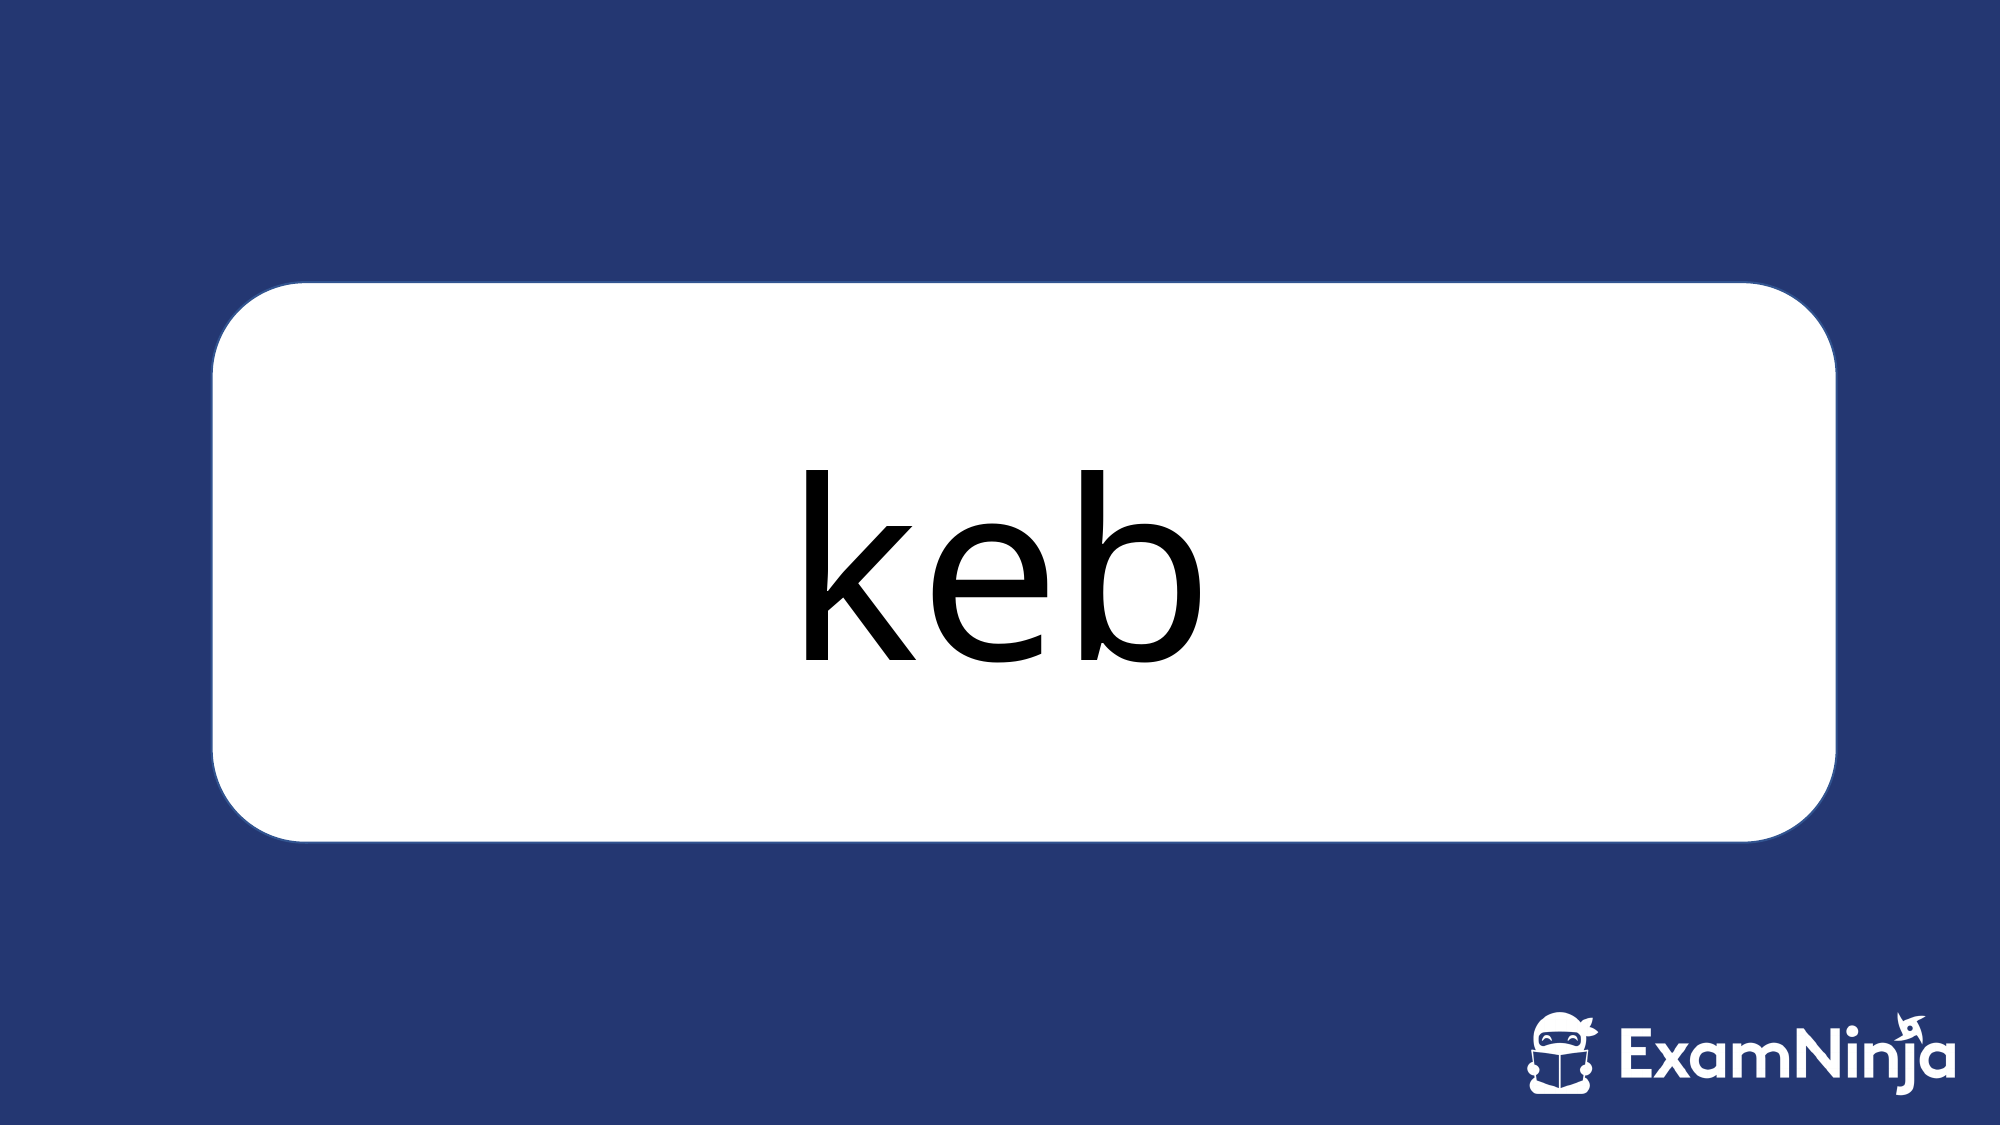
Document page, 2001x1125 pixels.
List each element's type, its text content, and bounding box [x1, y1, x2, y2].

picture [1501, 1003, 1979, 1102]
text_box [210, 281, 1838, 403]
text_box [210, 719, 1838, 844]
text_box keb [143, 403, 1857, 719]
